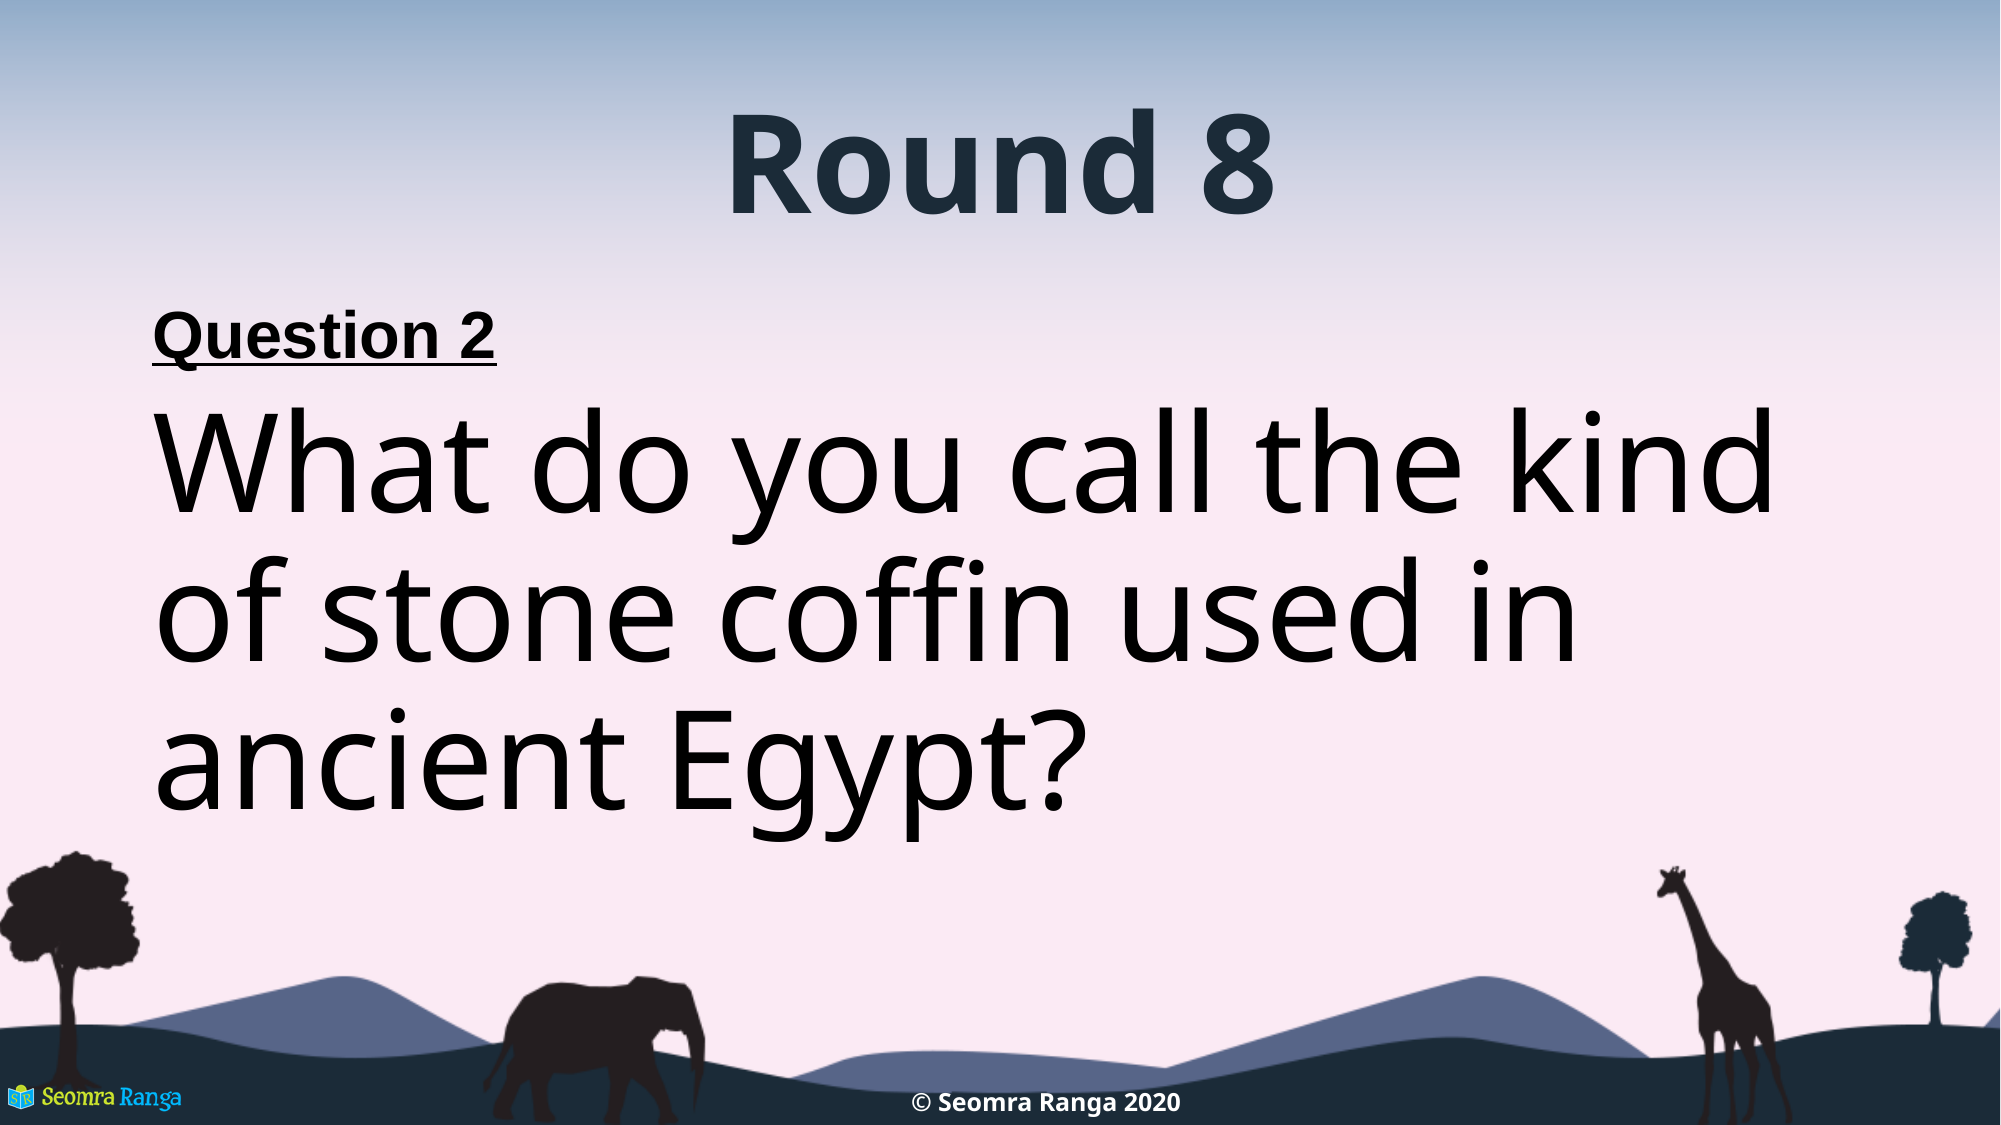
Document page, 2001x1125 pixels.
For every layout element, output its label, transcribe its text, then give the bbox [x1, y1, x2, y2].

text_box © Seomra Ranga 2020 www.seomraranga.com [762, 1079, 1330, 1125]
title Round 8 [137, 59, 1863, 278]
list Question 2 What do you call the kind of stone coffin used in ancient Egypt? [137, 293, 1863, 1014]
picture [0, 0, 2001, 1125]
